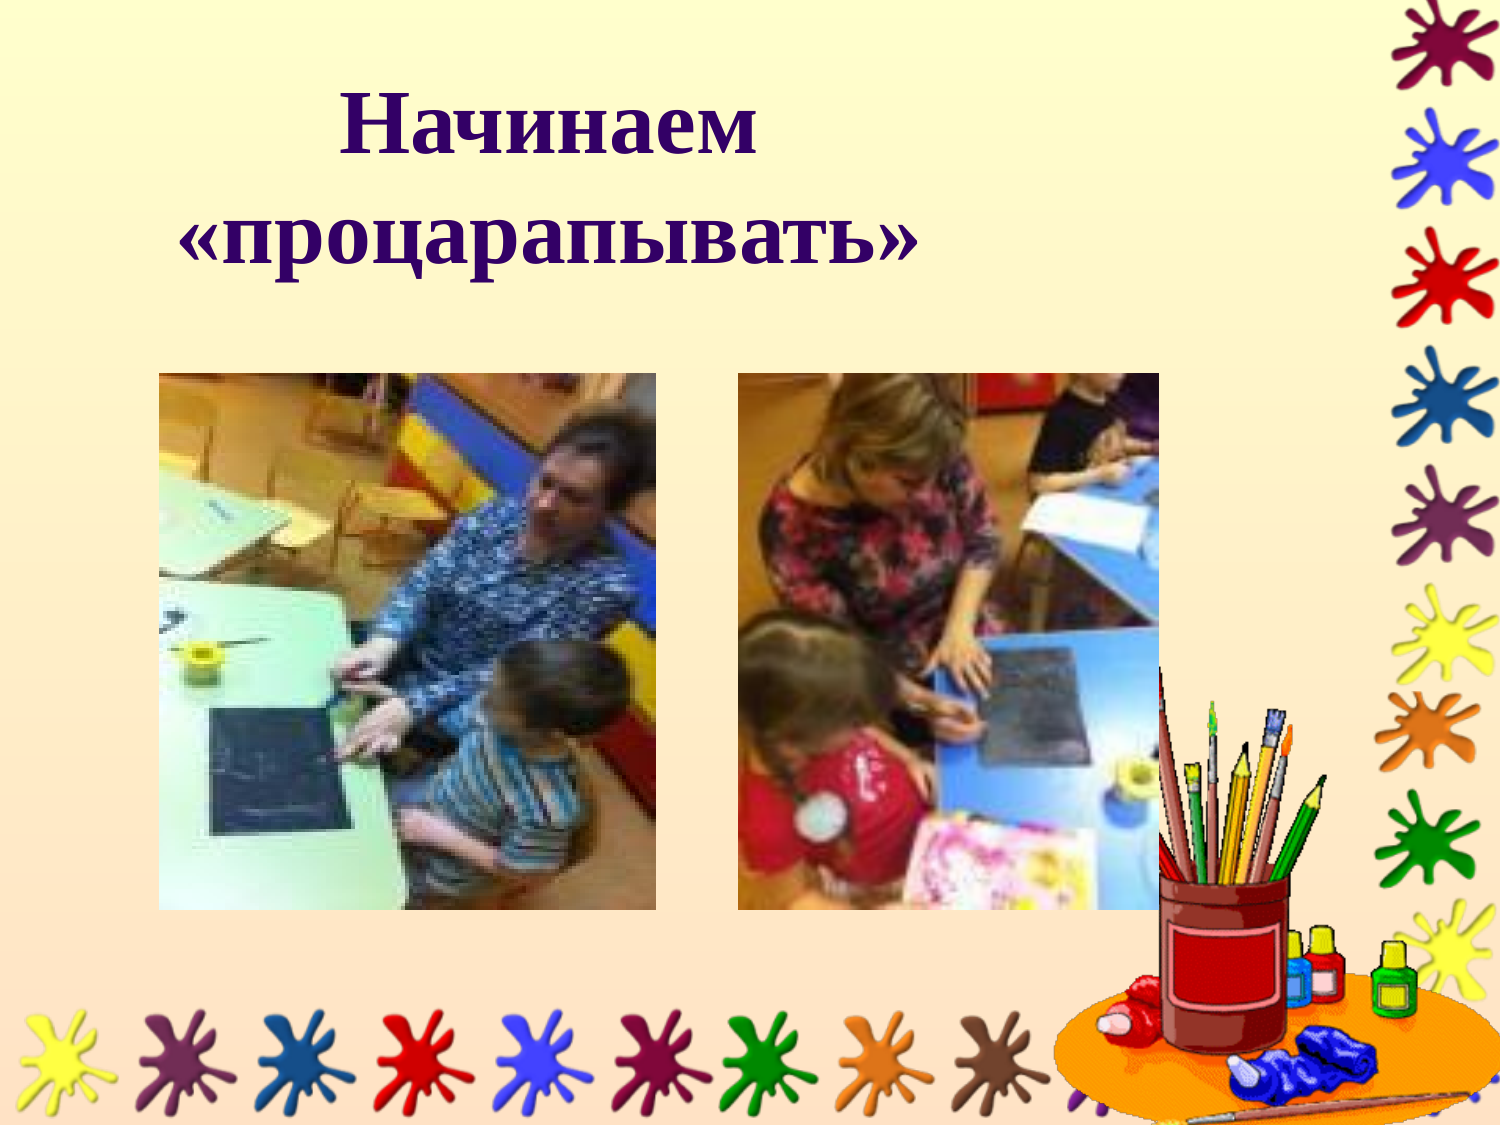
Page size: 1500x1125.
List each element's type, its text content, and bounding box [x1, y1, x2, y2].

list Начинаем «процарапывать» [88, 54, 1010, 374]
picture [0, 0, 1500, 1125]
picture [159, 373, 656, 910]
